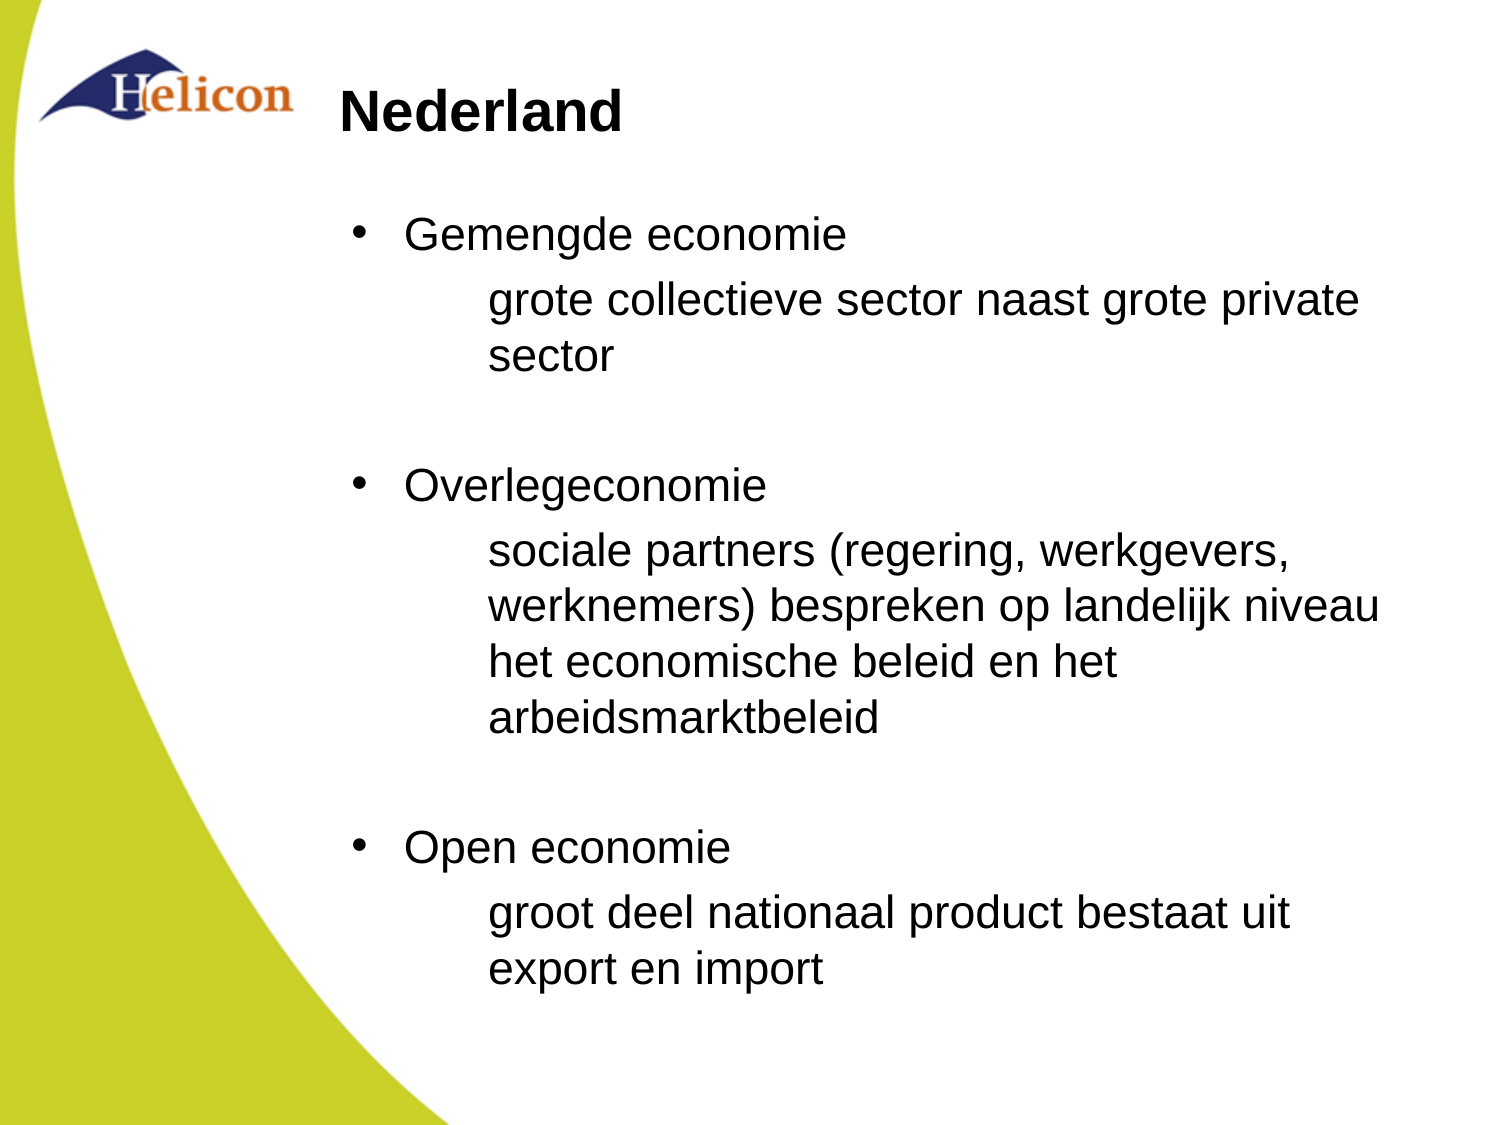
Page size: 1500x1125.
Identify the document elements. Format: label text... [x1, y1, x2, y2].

title Nederland [324, 54, 1415, 161]
picture [0, 0, 1500, 1125]
list Gemengde economie grote collectieve sector naast grote private sector Overlegeconomie sociale partners (regering, werkgevers, werknemers) bespreken op landelijk niveau het economische beleid en het arbeidsmarktbeleid Open economie groot deel nationaal product bestaat uit export en import [336, 196, 1425, 1005]
